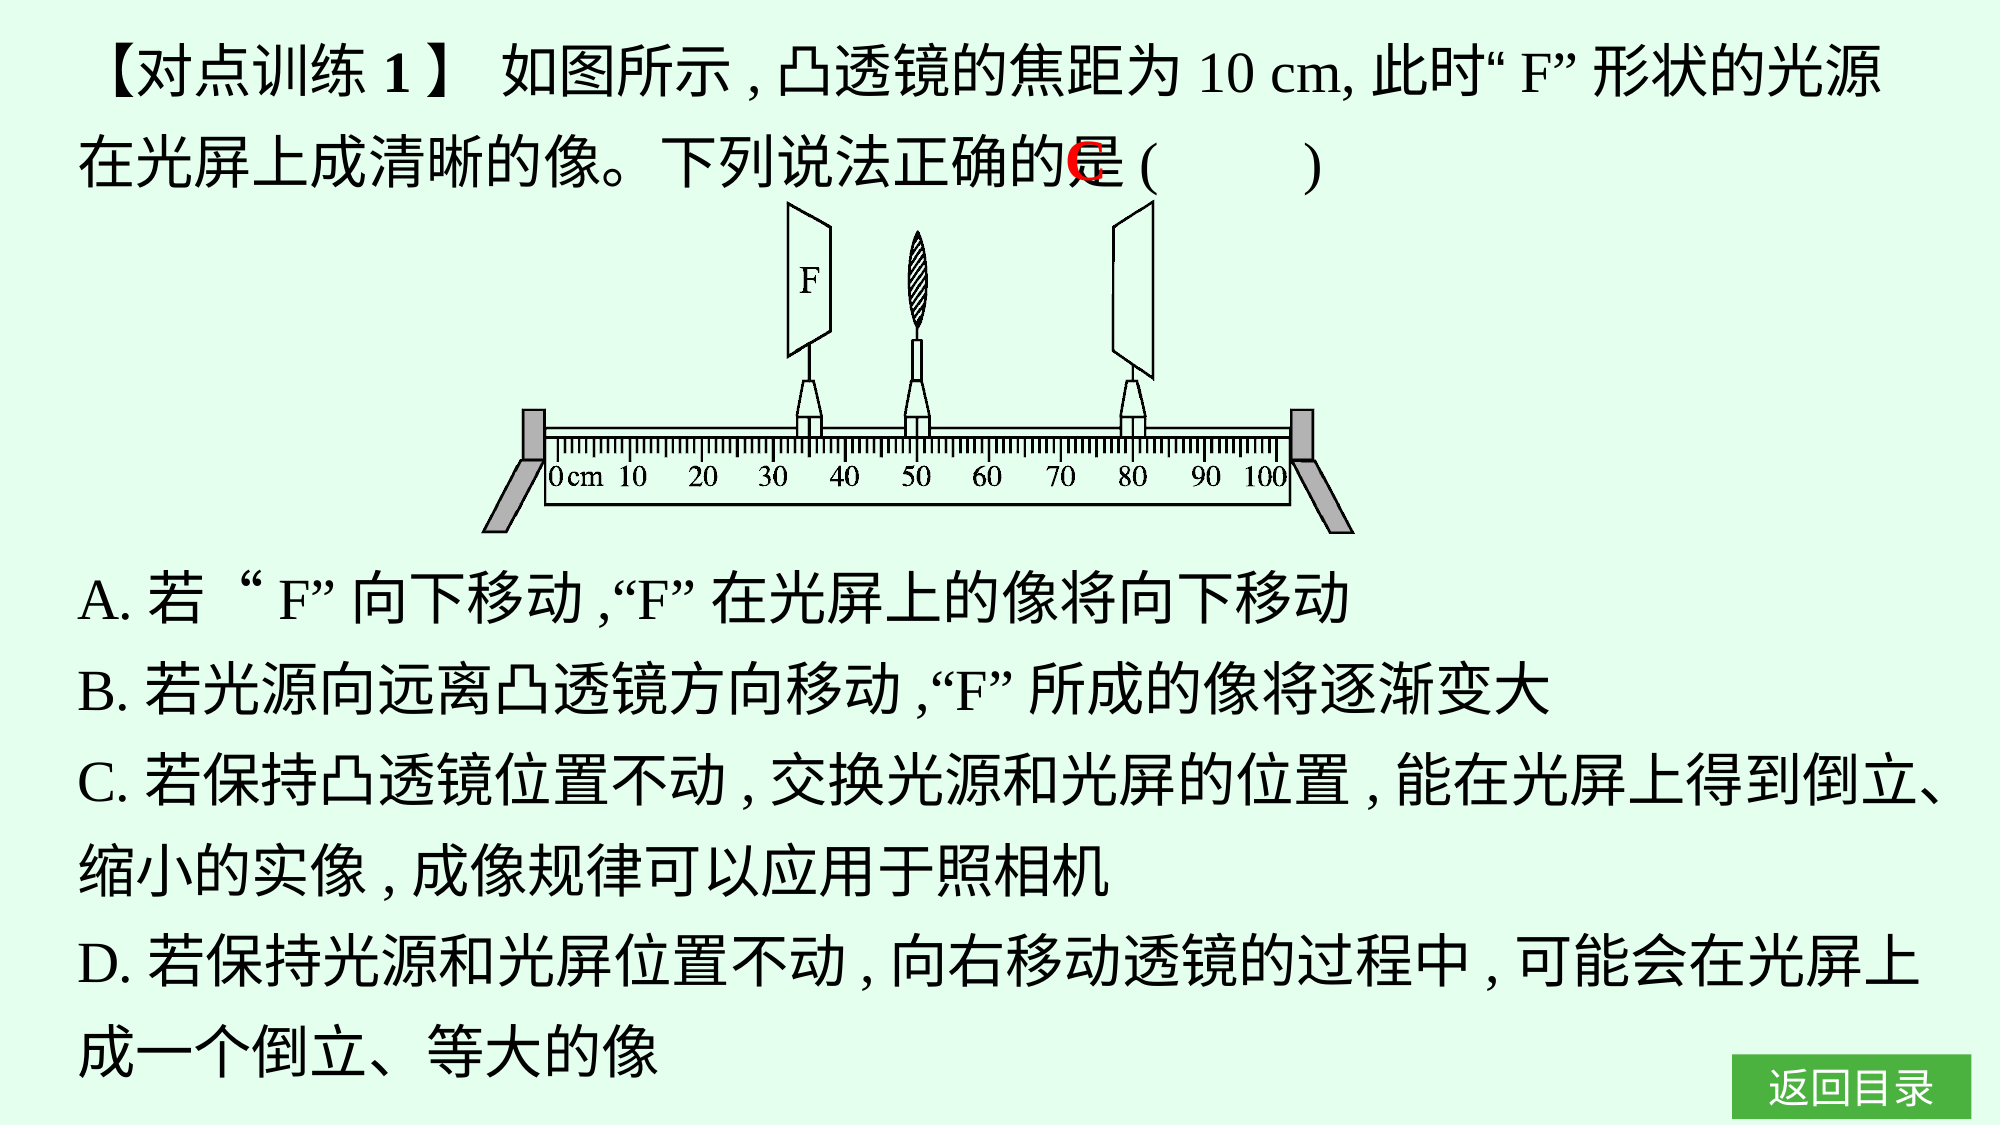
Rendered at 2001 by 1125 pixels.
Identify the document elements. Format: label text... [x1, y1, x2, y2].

text_box A.若“F”向下移动,“F”在光屏上的像将向下移动 B.若光源向远离凸透镜方向移动,“F”所成的像将逐渐变大 C.若保持凸透镜位置不动,交换光源和光屏的位置,能在光屏上得到倒立、缩小的实像,成像规律可以应用于照相机 D.若保持光源和光屏位置不动,向右移动透镜的过程中,可能会在光屏上成一个倒立、等大的像 [62, 532, 1938, 1093]
text_box C [1050, 100, 1122, 196]
text_box 【对点训练1】 如图所示,凸透镜的焦距为10 cm,此时“F”形状的光源在光屏上成清晰的像。下列说法正确的是( ) [62, 5, 1938, 203]
picture [479, 196, 1359, 535]
